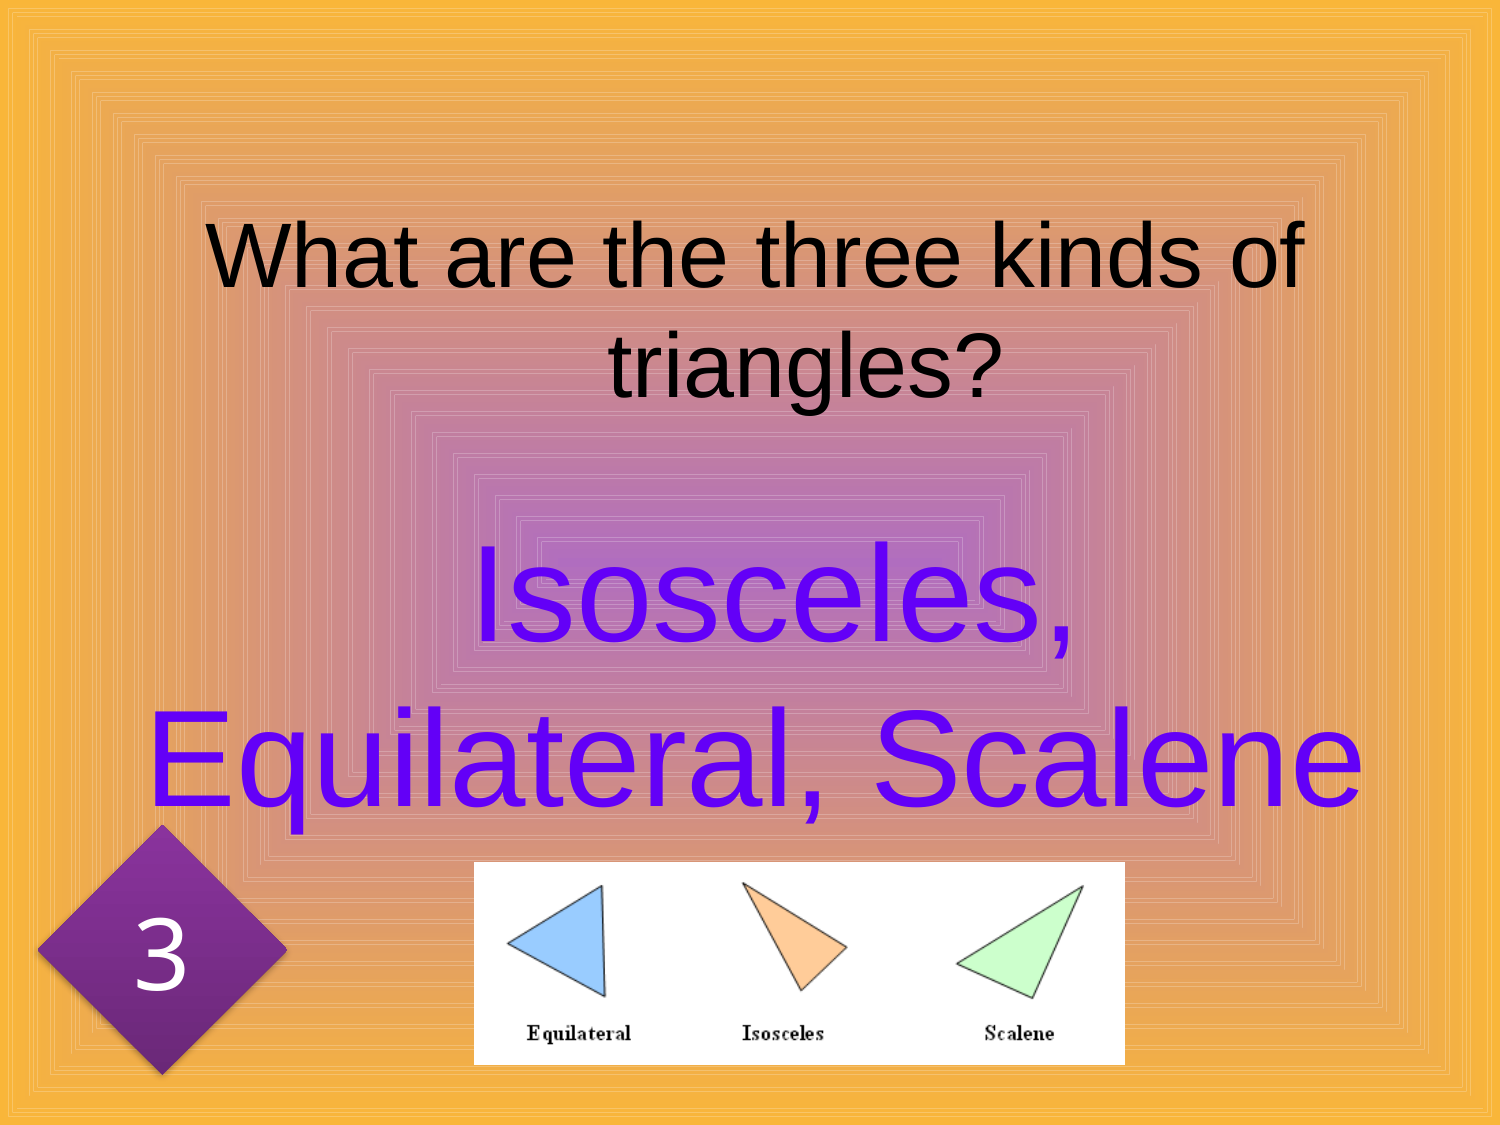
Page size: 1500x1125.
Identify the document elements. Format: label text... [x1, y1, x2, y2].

picture [474, 862, 1126, 1065]
text_box 3 [37, 838, 288, 1075]
text_box Isosceles, Equilateral, Scalene [112, 500, 1400, 838]
title What are the three kinds of triangles? [112, 137, 1401, 476]
